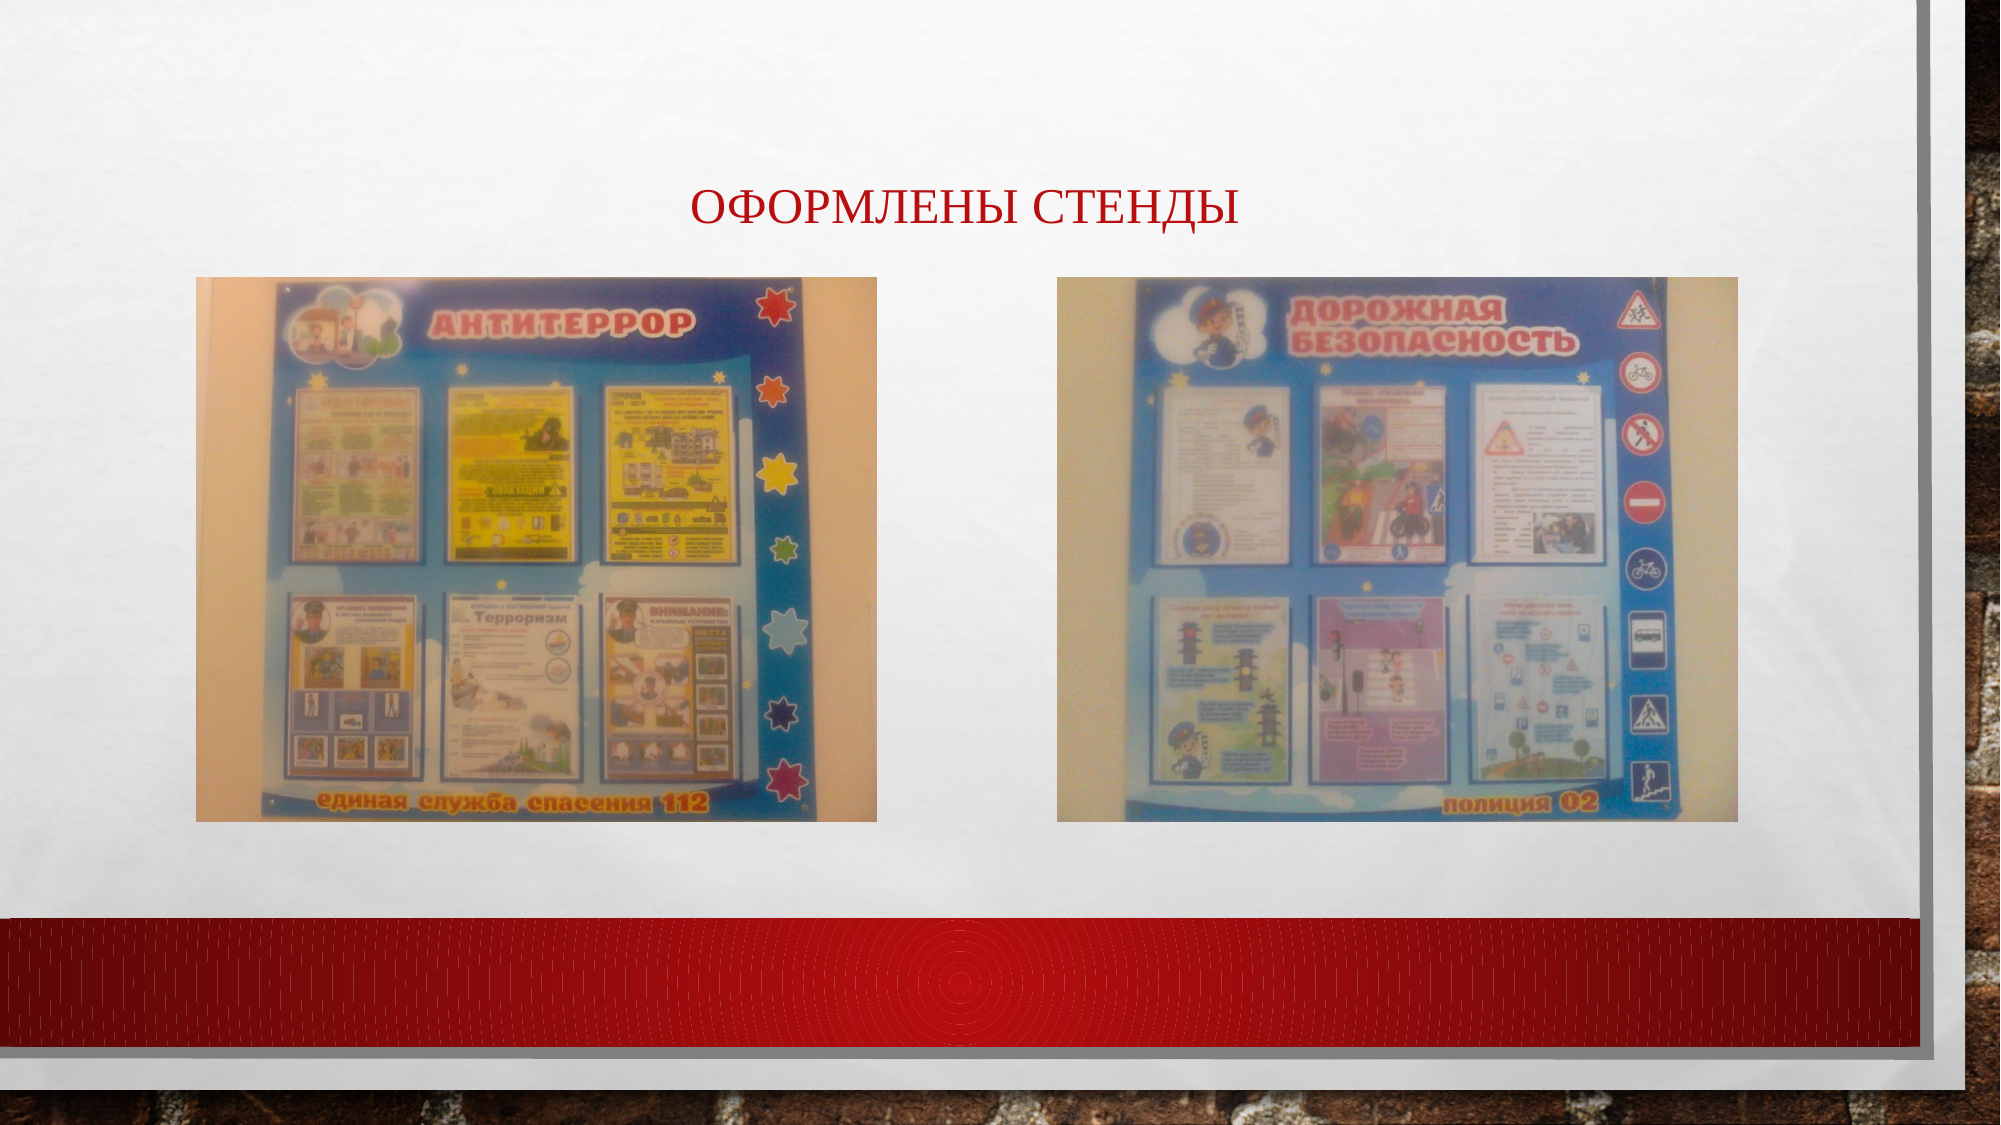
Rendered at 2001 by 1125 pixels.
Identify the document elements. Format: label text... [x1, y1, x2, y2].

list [195, 277, 877, 822]
picture [0, 0, 2000, 1125]
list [1057, 277, 1738, 822]
title Оформлены стенды [112, 112, 1818, 303]
